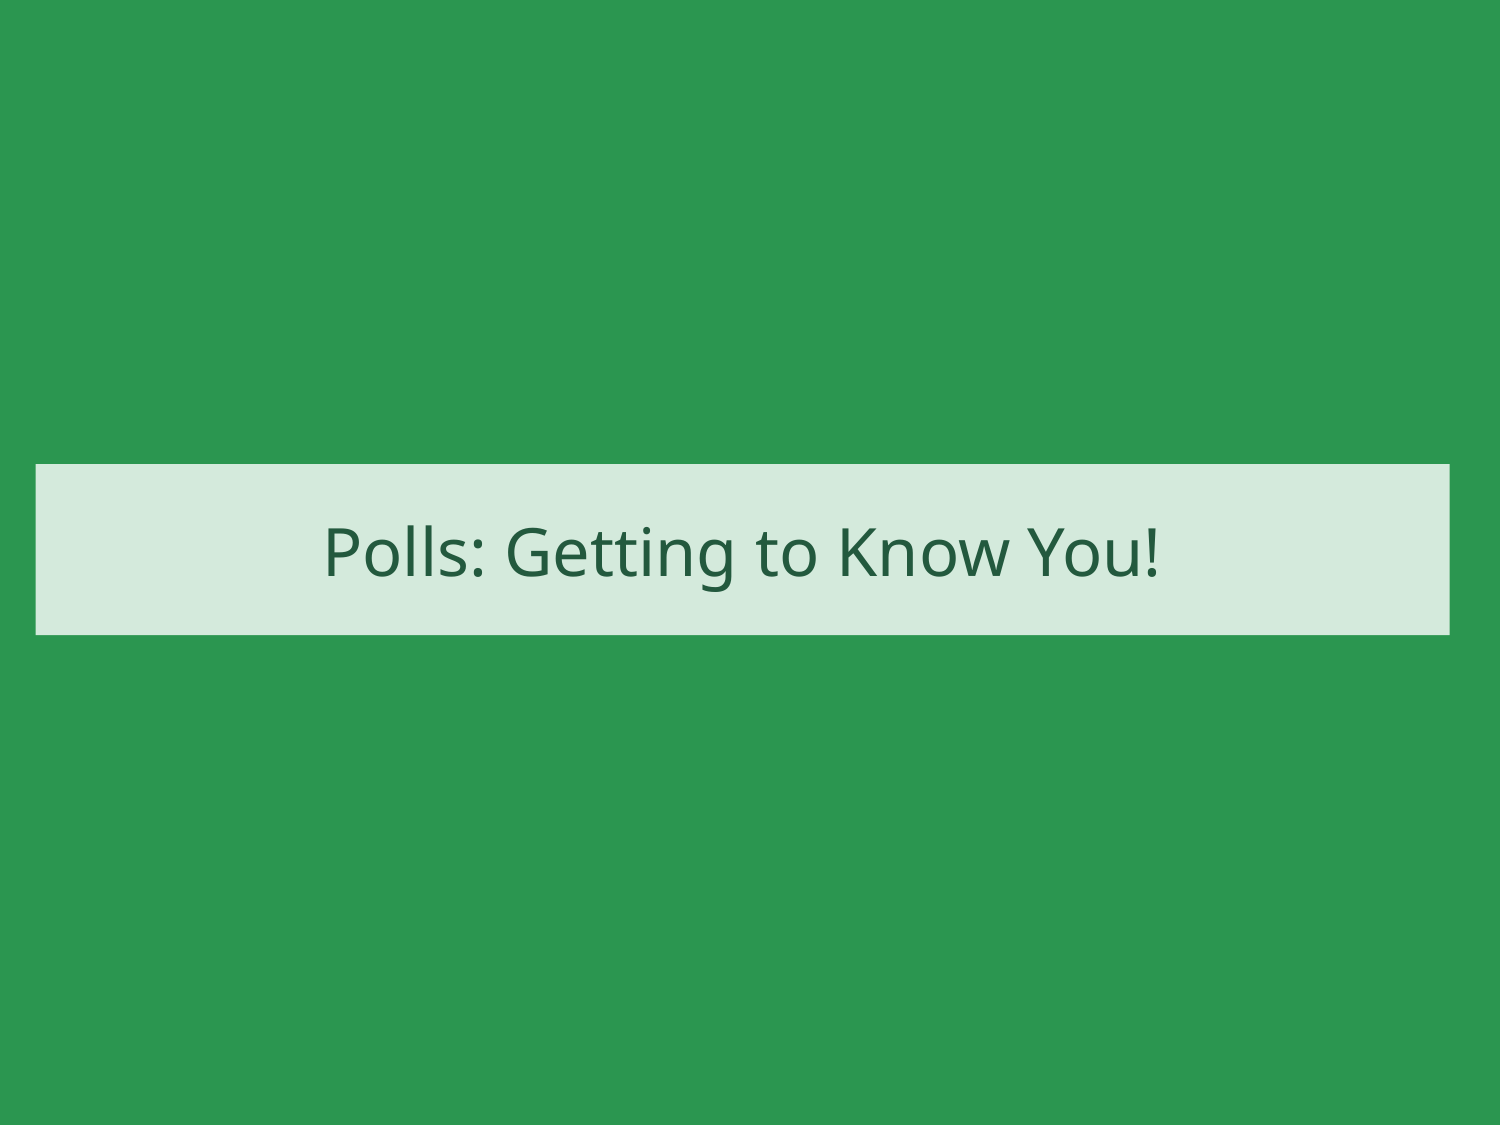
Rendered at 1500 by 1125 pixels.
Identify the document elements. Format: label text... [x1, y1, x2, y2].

title Polls: Getting to Know You! [35, 464, 1450, 636]
